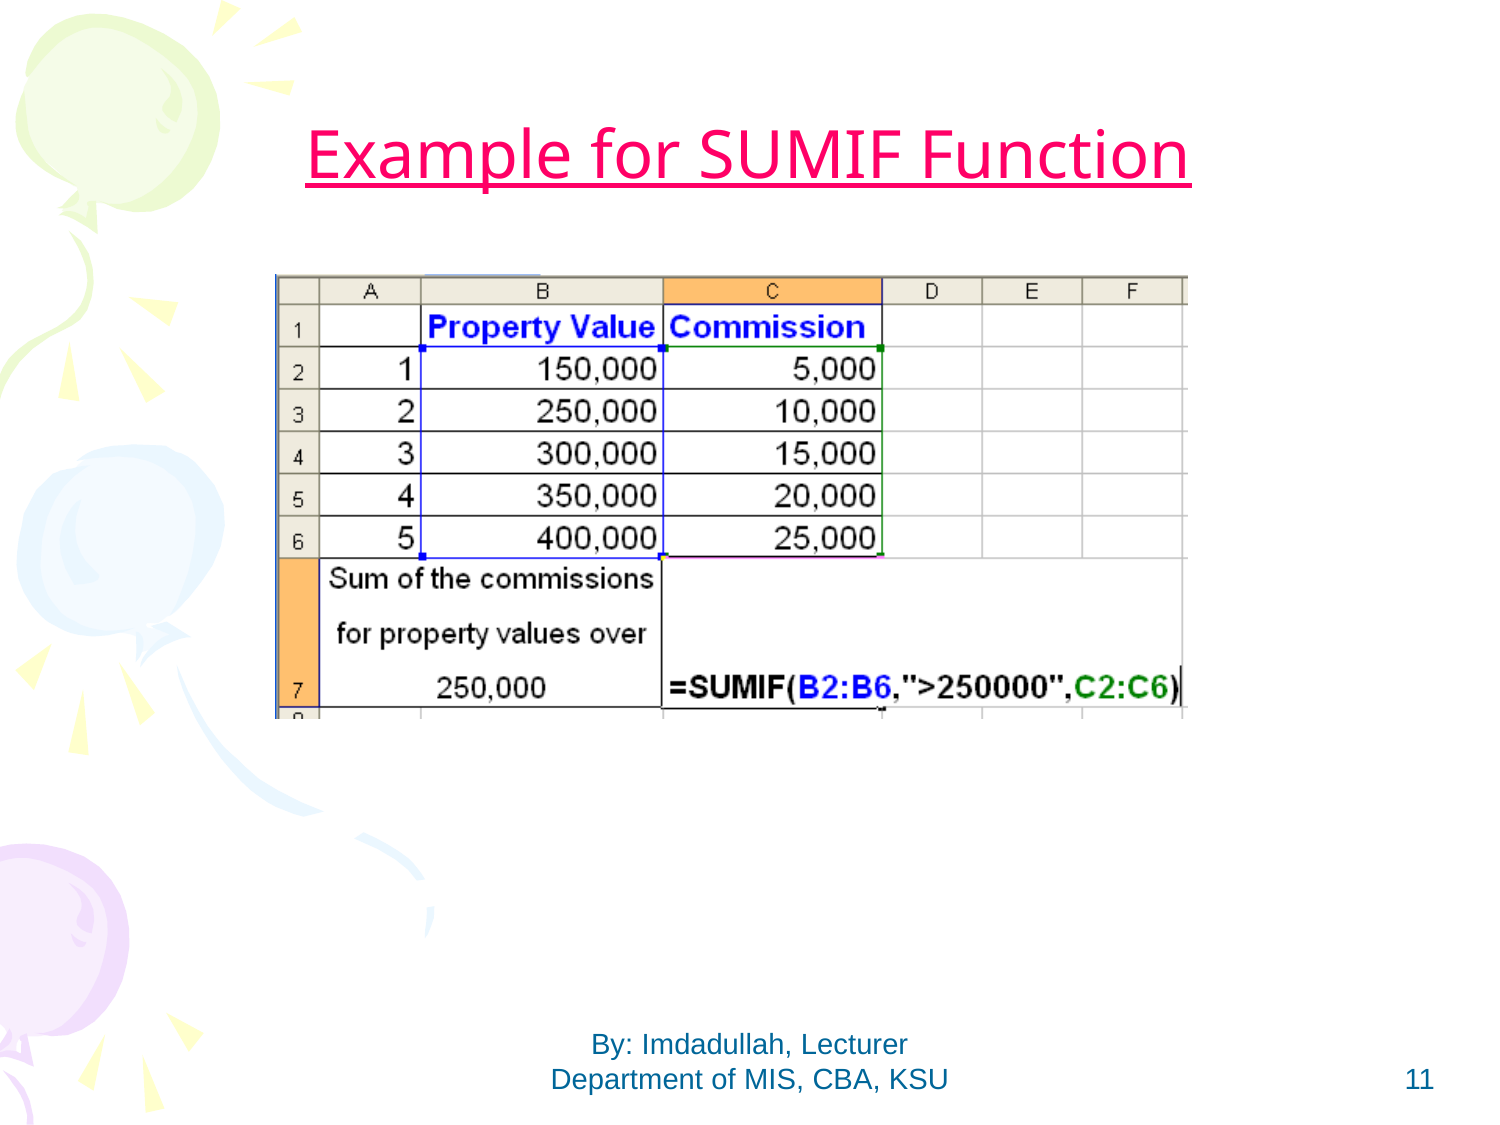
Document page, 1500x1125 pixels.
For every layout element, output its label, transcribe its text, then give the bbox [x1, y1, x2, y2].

text_box 11 [1074, 1024, 1450, 1103]
text_box By: Imdadullah, Lecturer Department of MIS, CBA, KSU [512, 1024, 988, 1103]
title Example for SUMIF Function [72, 74, 1426, 201]
picture [274, 274, 1188, 719]
